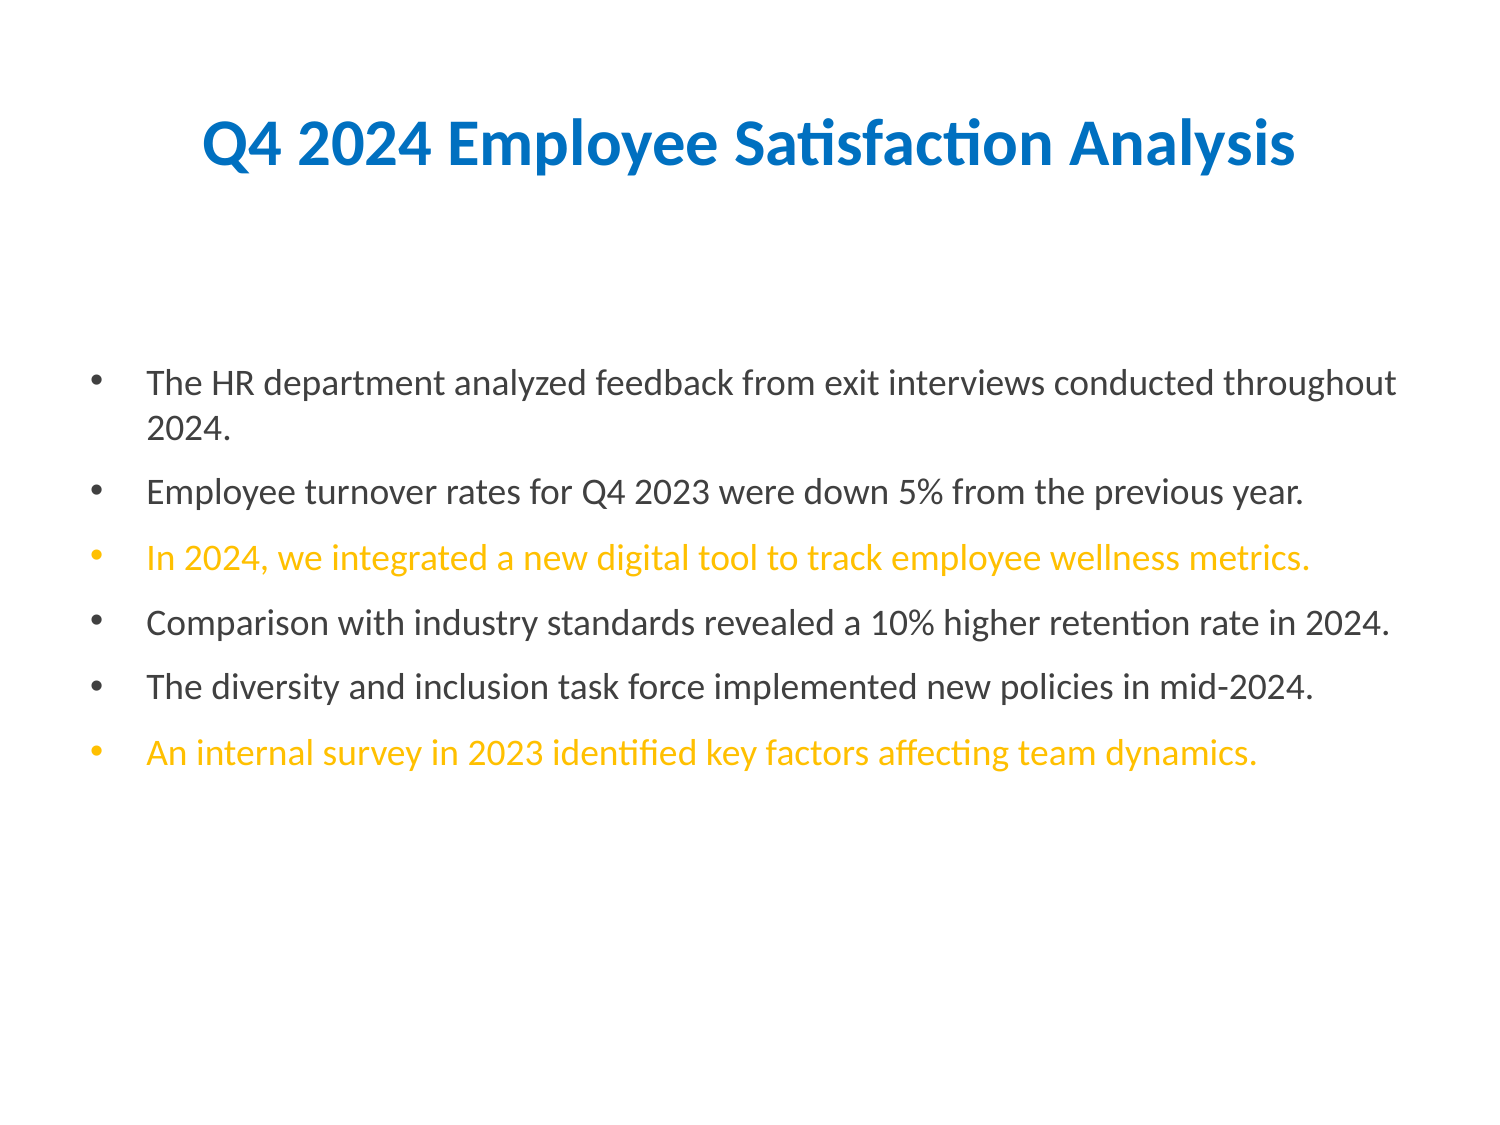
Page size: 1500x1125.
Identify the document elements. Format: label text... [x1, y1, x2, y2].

list The HR department analyzed feedback from exit interviews conducted throughout 2024. Employee turnover rates for Q4 2023 were down 5% from the previous year. In 2024, we integrated a new digital tool to track employee wellness metrics. Comparison with industry standards revealed a 10% higher retention rate in 2024. The diversity and inclusion task force implemented new policies in mid-2024. An internal survey in 2023 identified key factors affecting team dynamics. [75, 262, 1425, 1005]
title Q4 2024 Employee Satisfaction Analysis [75, 45, 1425, 233]
